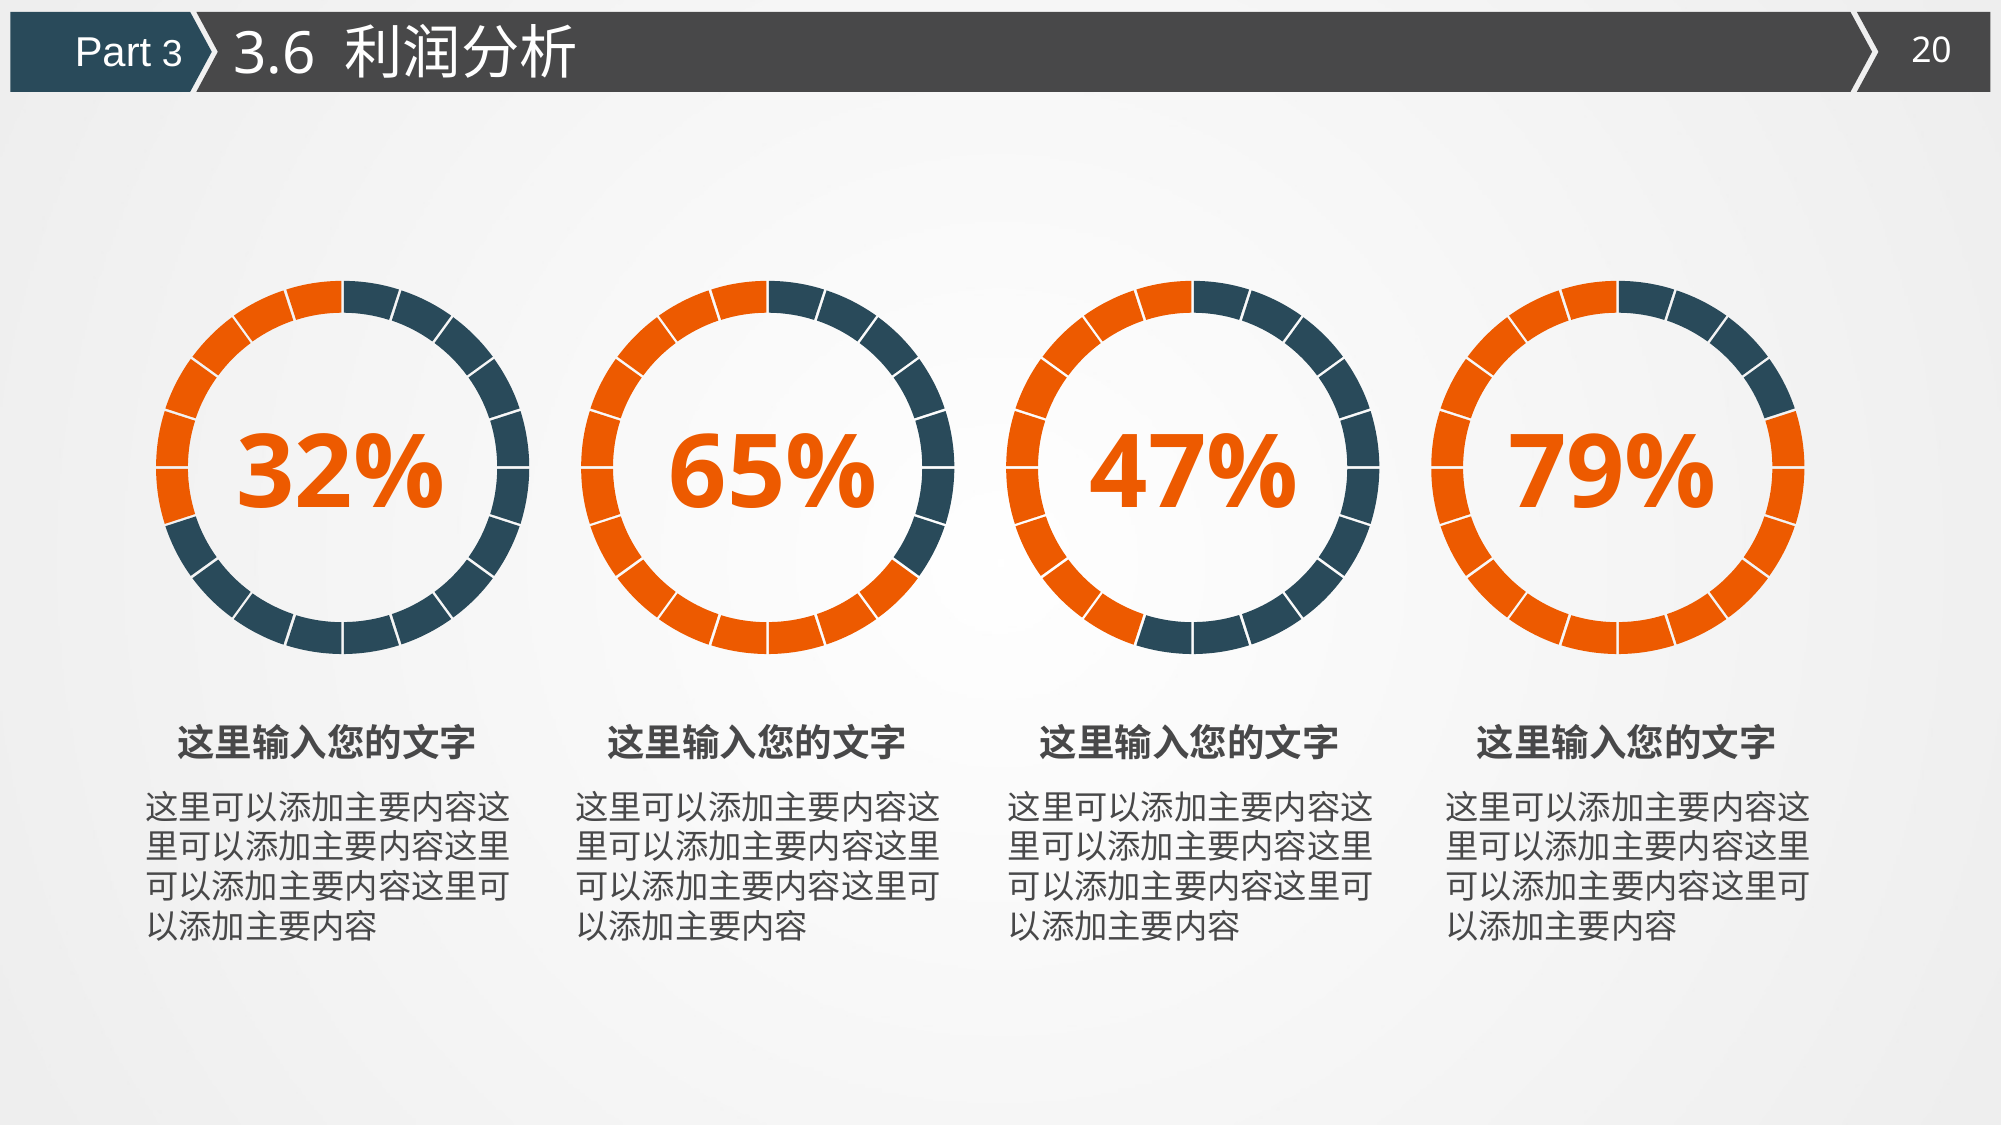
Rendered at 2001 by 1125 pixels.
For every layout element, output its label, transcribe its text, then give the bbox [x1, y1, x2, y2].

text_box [580, 280, 955, 655]
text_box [1430, 280, 1805, 655]
text_box 这里可以添加主要内容这里可以添加主要内容这里可以添加主要内容这里可以添加主要内容 [130, 778, 552, 953]
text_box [155, 280, 530, 655]
text_box 这里输入您的文字 [992, 711, 1387, 772]
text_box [1005, 280, 1380, 655]
text_box Part 3 [22, 17, 198, 83]
text_box 这里输入您的文字 [560, 711, 954, 772]
text_box 这里输入您的文字 [1429, 711, 1824, 772]
text_box 这里可以添加主要内容这里可以添加主要内容这里可以添加主要内容这里可以添加主要内容 [560, 778, 982, 953]
text_box 这里可以添加主要内容这里可以添加主要内容这里可以添加主要内容这里可以添加主要内容 [992, 778, 1414, 953]
text_box 3.6 利润分析 [218, 7, 1046, 93]
picture [0, 0, 2001, 1125]
text_box 这里可以添加主要内容这里可以添加主要内容这里可以添加主要内容这里可以添加主要内容 [1429, 778, 1851, 953]
text_box 这里输入您的文字 [130, 711, 525, 772]
